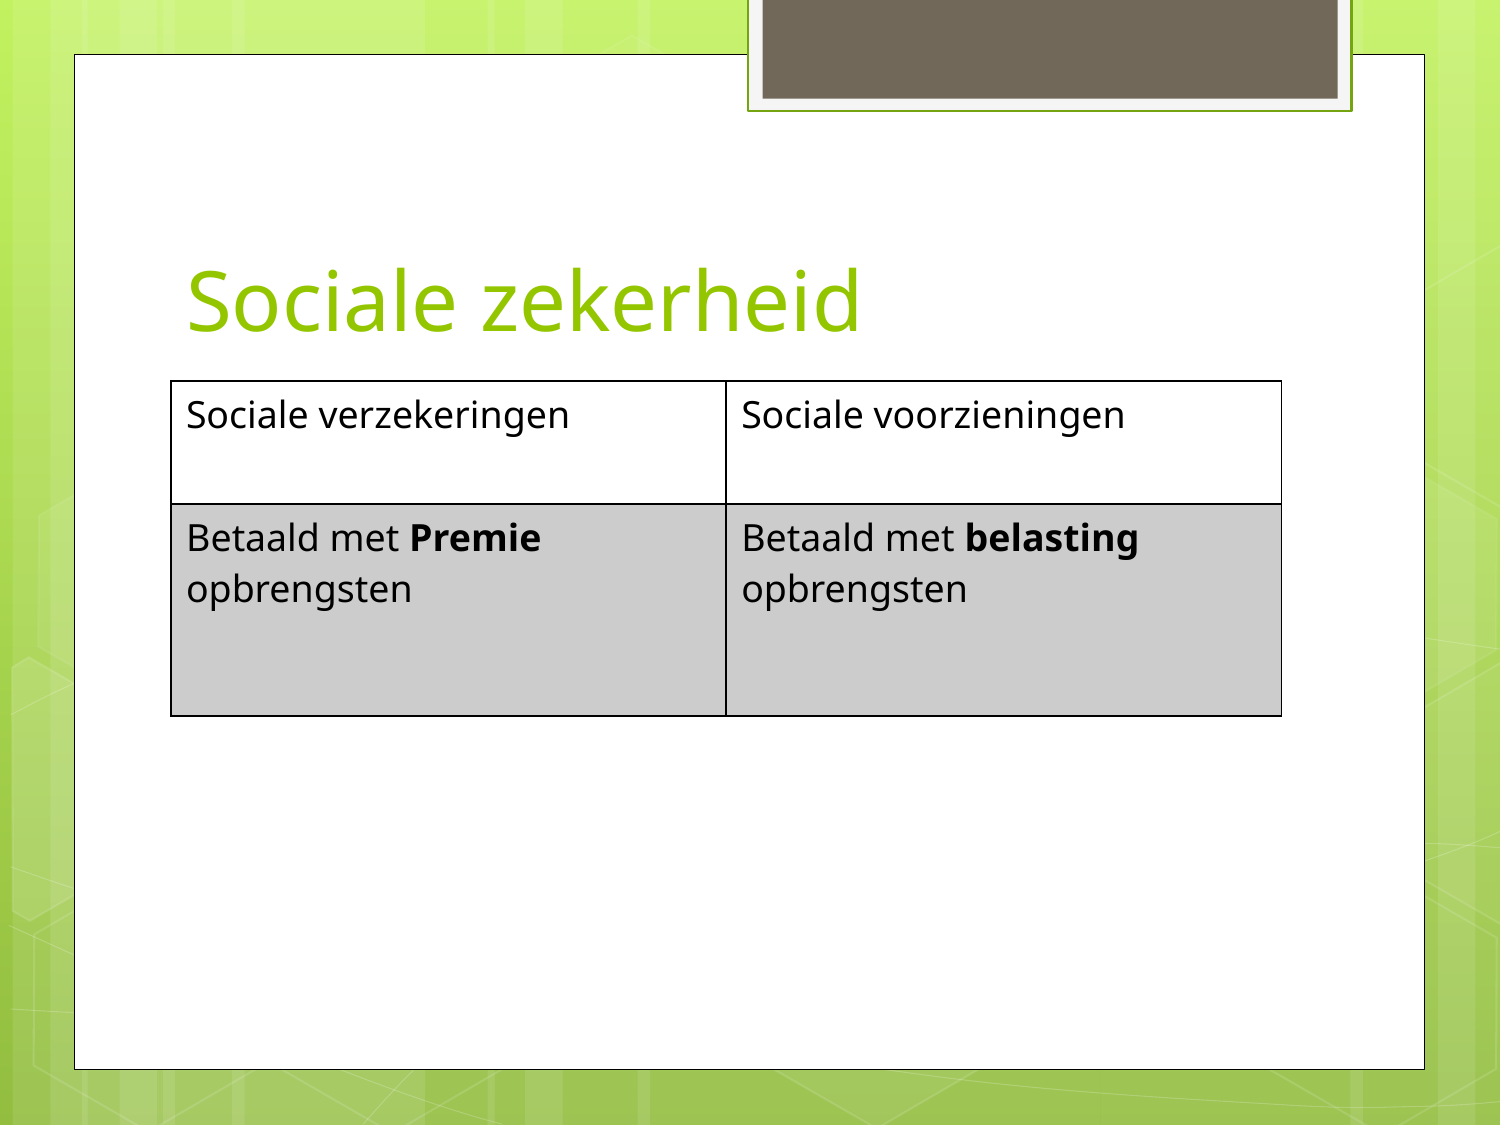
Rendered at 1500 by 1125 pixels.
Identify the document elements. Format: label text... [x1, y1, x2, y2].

table_header Sociale verzekeringen [172, 382, 725, 503]
table_cell Betaald met Premie opbrengsten [172, 505, 725, 715]
title Sociale zekerheid [171, 168, 1324, 357]
table_cell Betaald met belasting opbrengsten [727, 505, 1281, 715]
table_header Sociale voorzieningen [727, 382, 1281, 503]
